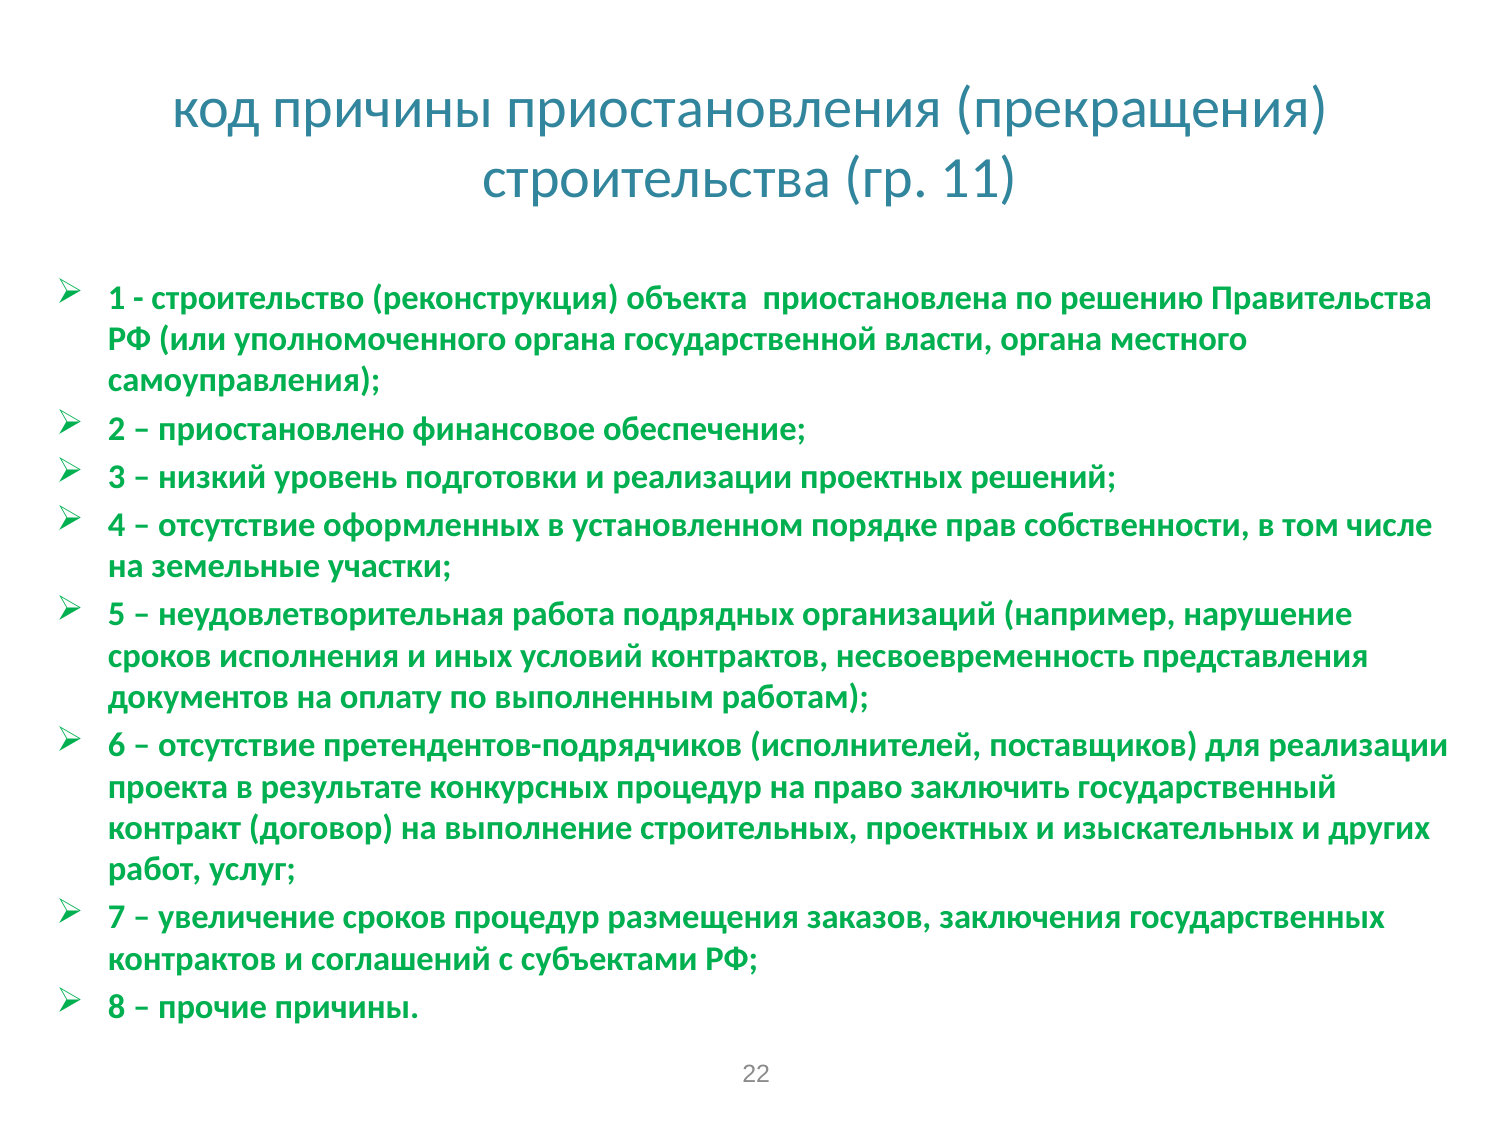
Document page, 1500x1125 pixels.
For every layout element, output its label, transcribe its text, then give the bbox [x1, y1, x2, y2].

slide_number 22 [11, 1051, 786, 1094]
title код причины приостановления (прекращения) строительства (гр. 11) [75, 45, 1425, 233]
list 1 - строительство (реконструкция) объекта приостановлена по решению Правительства РФ (или уполномоченного органа государственной власти, органа местного самоуправления); 2 – приостановлено финансовое обеспечение; 3 – низкий уровень подготовки и реализации проектных решений; 4 – отсутствие оформленных в установленном порядке прав собственности, в том числе на земельные участки; 5 – неудовлетворительная работа подрядных организаций (например, нарушение сроков исполнения и иных условий контрактов, несвоевременность представления документов на оплату по выполненным работам); 6 – отсутствие претендентов-подрядчиков (исполнителей, поставщиков) для реализации проекта в результате конкурсных процедур на право заключить государственный контракт (договор) на выполнение строительных, проектных и изыскательных и других работ, услуг; 7 – увеличение сроков процедур размещения заказов, заключения государственных контрактов и соглашений с субъектами РФ; 8 – прочие причины. [41, 267, 1471, 1035]
